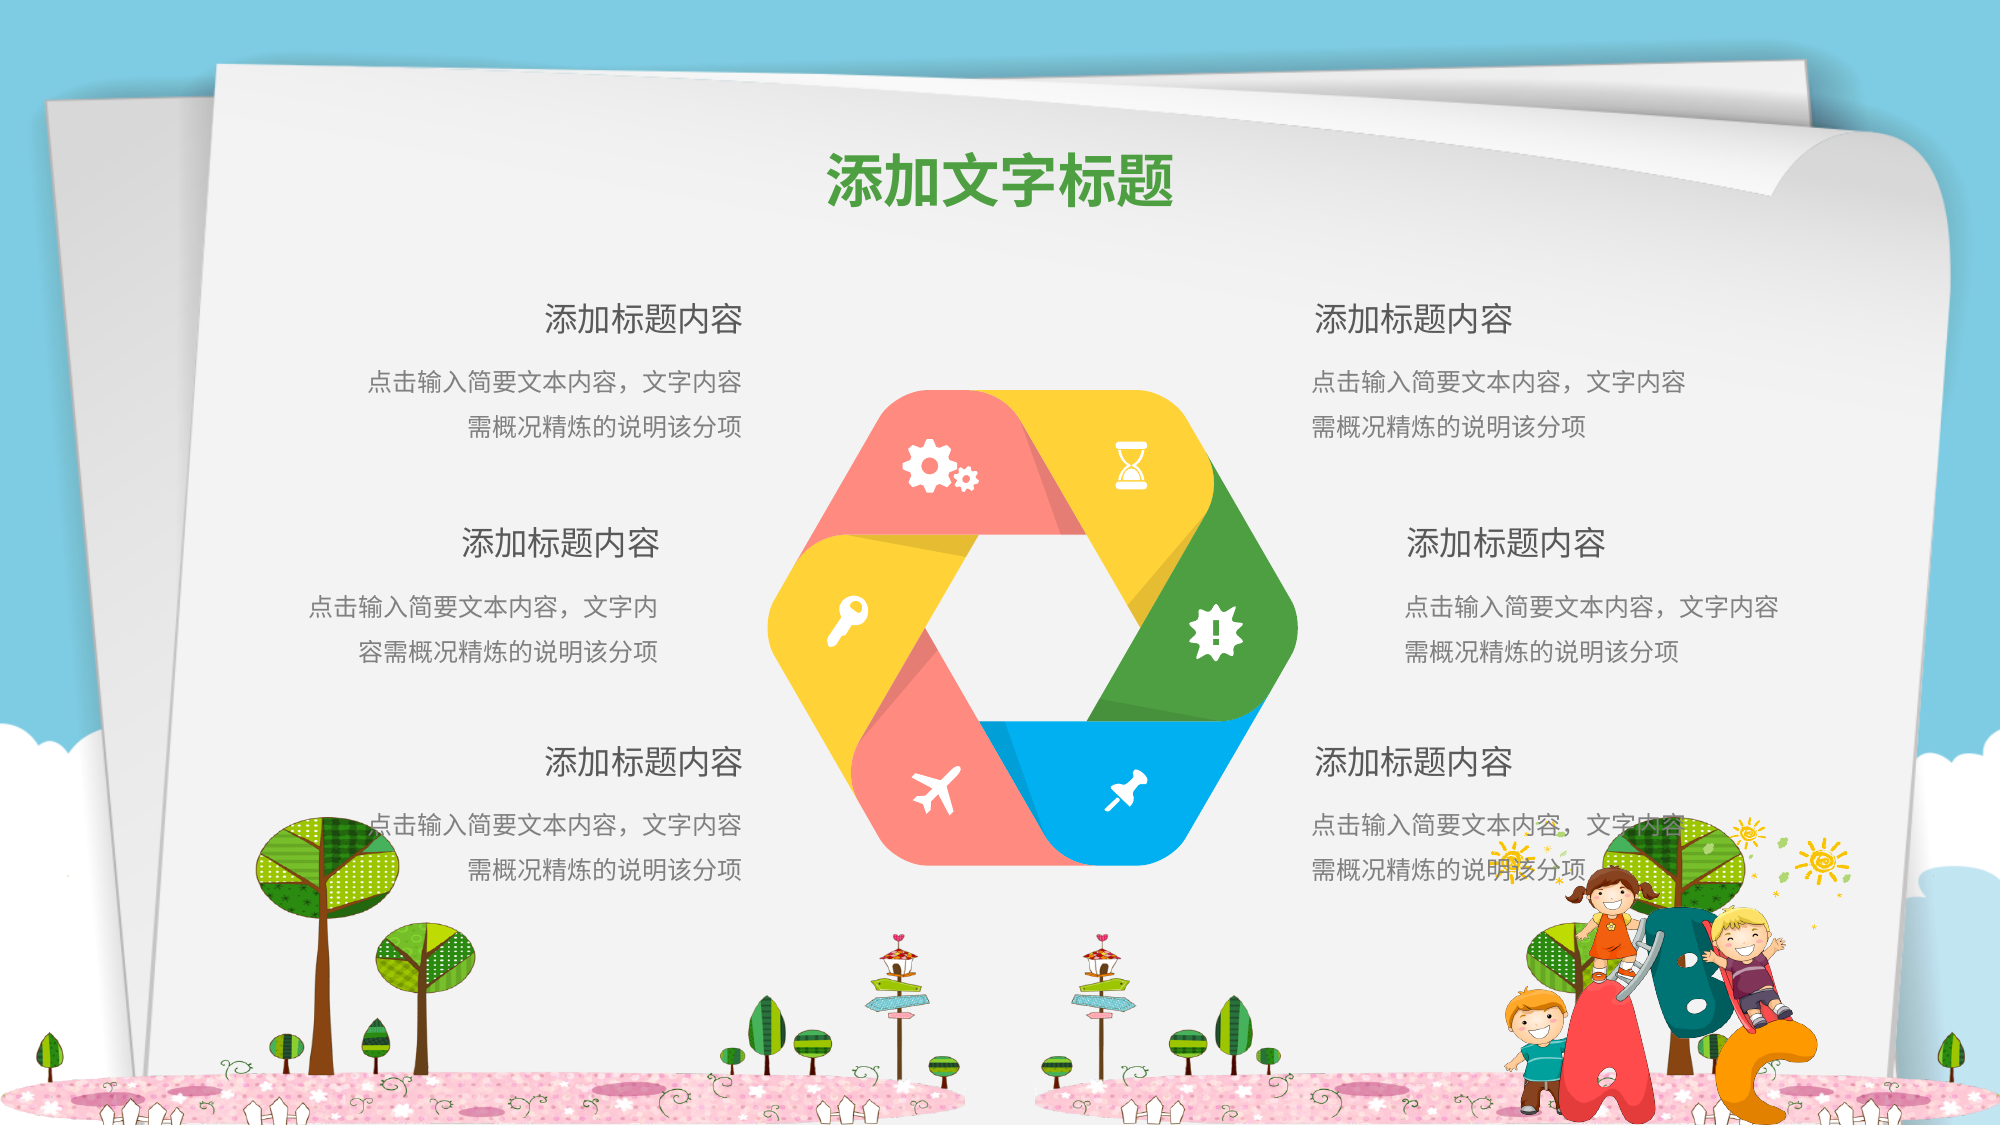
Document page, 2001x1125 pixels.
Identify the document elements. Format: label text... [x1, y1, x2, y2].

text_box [765, 390, 1301, 866]
picture [0, 0, 2000, 1125]
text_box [1299, 739, 1699, 881]
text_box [1299, 296, 1699, 438]
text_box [1391, 520, 1798, 662]
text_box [284, 520, 676, 662]
text_box 添加文字标题 [249, 132, 1750, 236]
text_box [360, 296, 760, 438]
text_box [360, 739, 760, 881]
